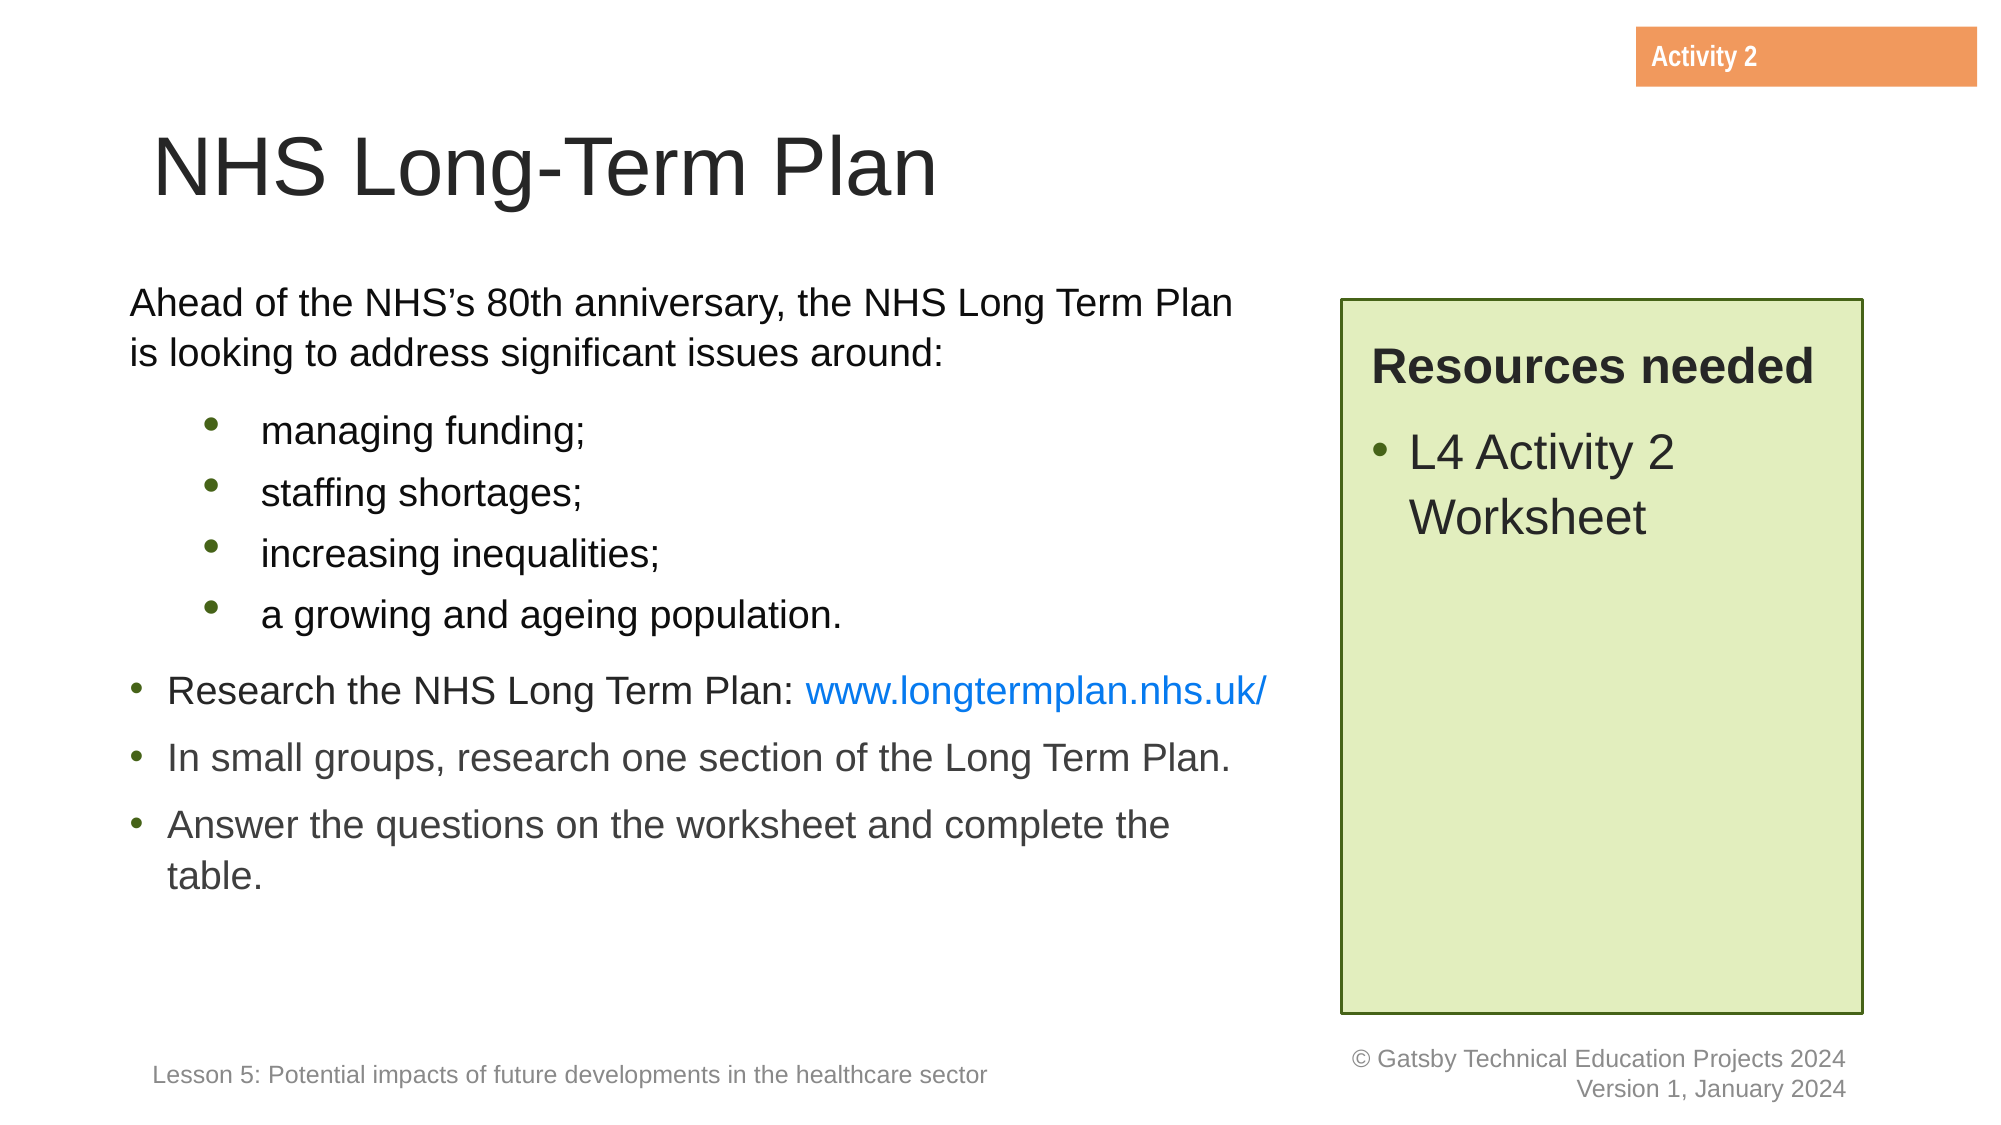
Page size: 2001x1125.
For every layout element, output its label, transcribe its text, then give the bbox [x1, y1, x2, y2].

list Lesson 5: Potential impacts of future developments in the healthcare sector [137, 1042, 1069, 1103]
list Resources needed L4 Activity 2 Worksheet [1340, 298, 1864, 1015]
list Ahead of the NHS’s 80th anniversary, the NHS Long Term Plan is looking to address significant issues around: managing funding; staffing shortages; increasing inequalities; a growing and ageing population. Research the NHS Long Term Plan: www.longtermplan.nhs.uk/ In small groups, research one section of the Long Term Plan. Answer the questions on the worksheet and complete the table. [99, 243, 1300, 1014]
title NHS Long-Term Plan [137, 59, 1863, 278]
list Activity 2 [1636, 26, 1978, 87]
